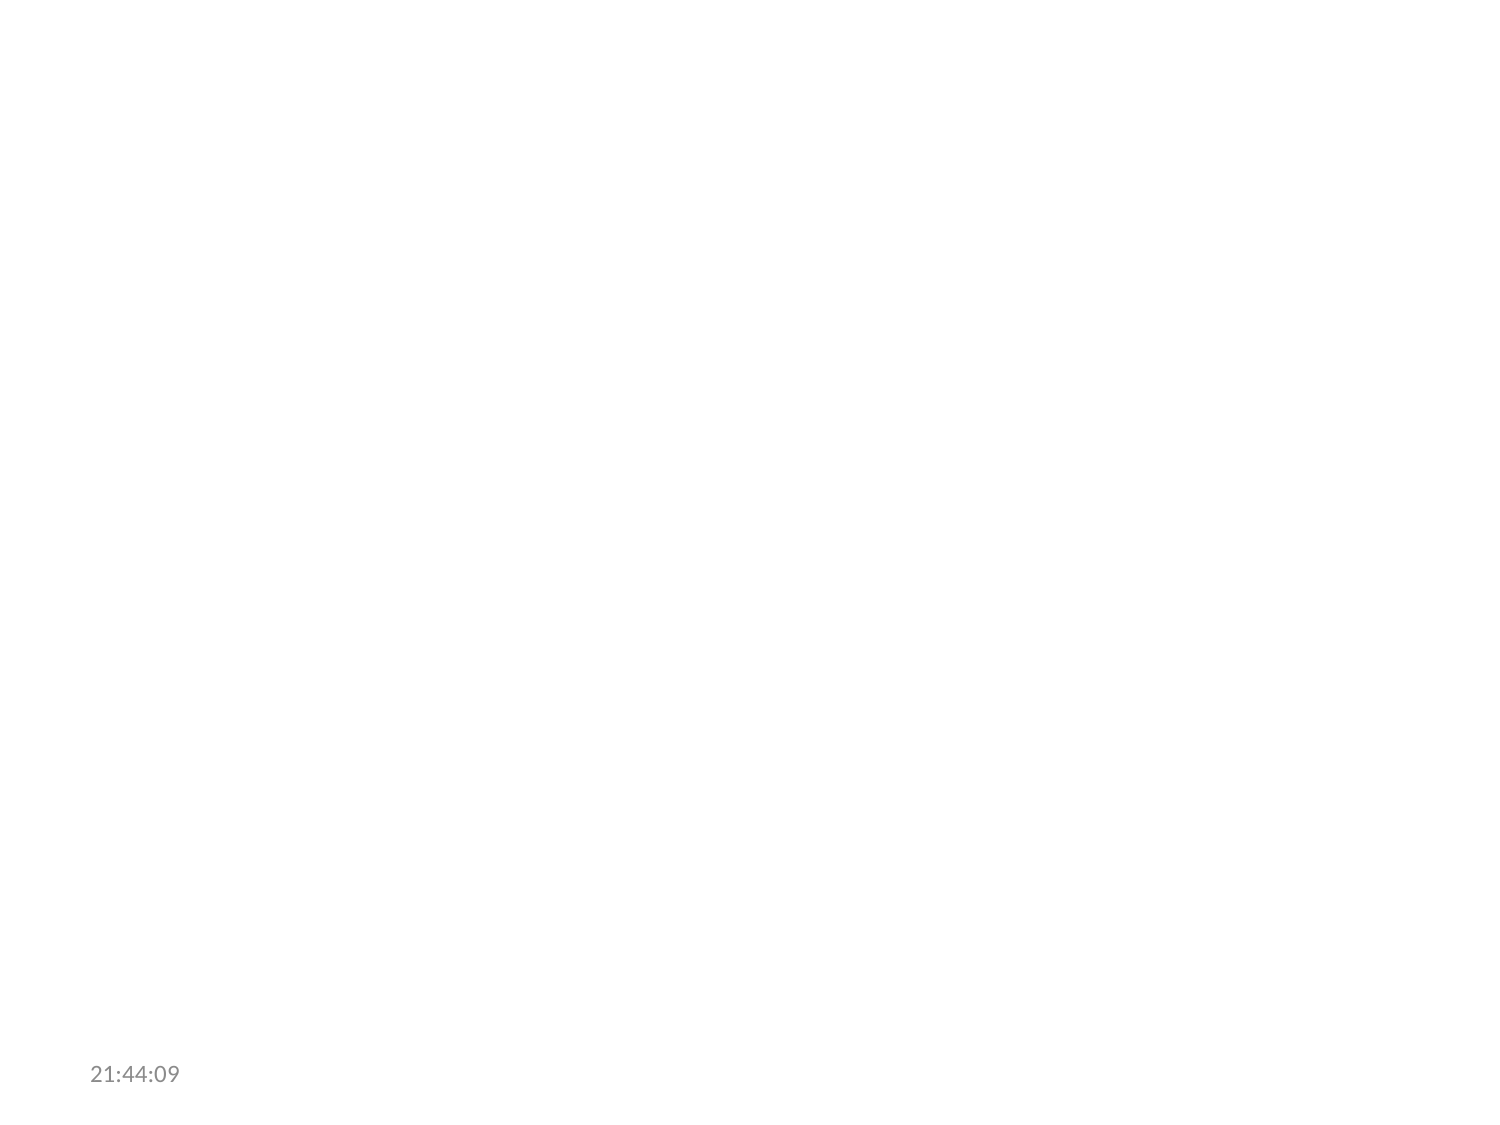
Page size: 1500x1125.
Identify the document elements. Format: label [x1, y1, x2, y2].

slide_number [75, 1042, 425, 1103]
